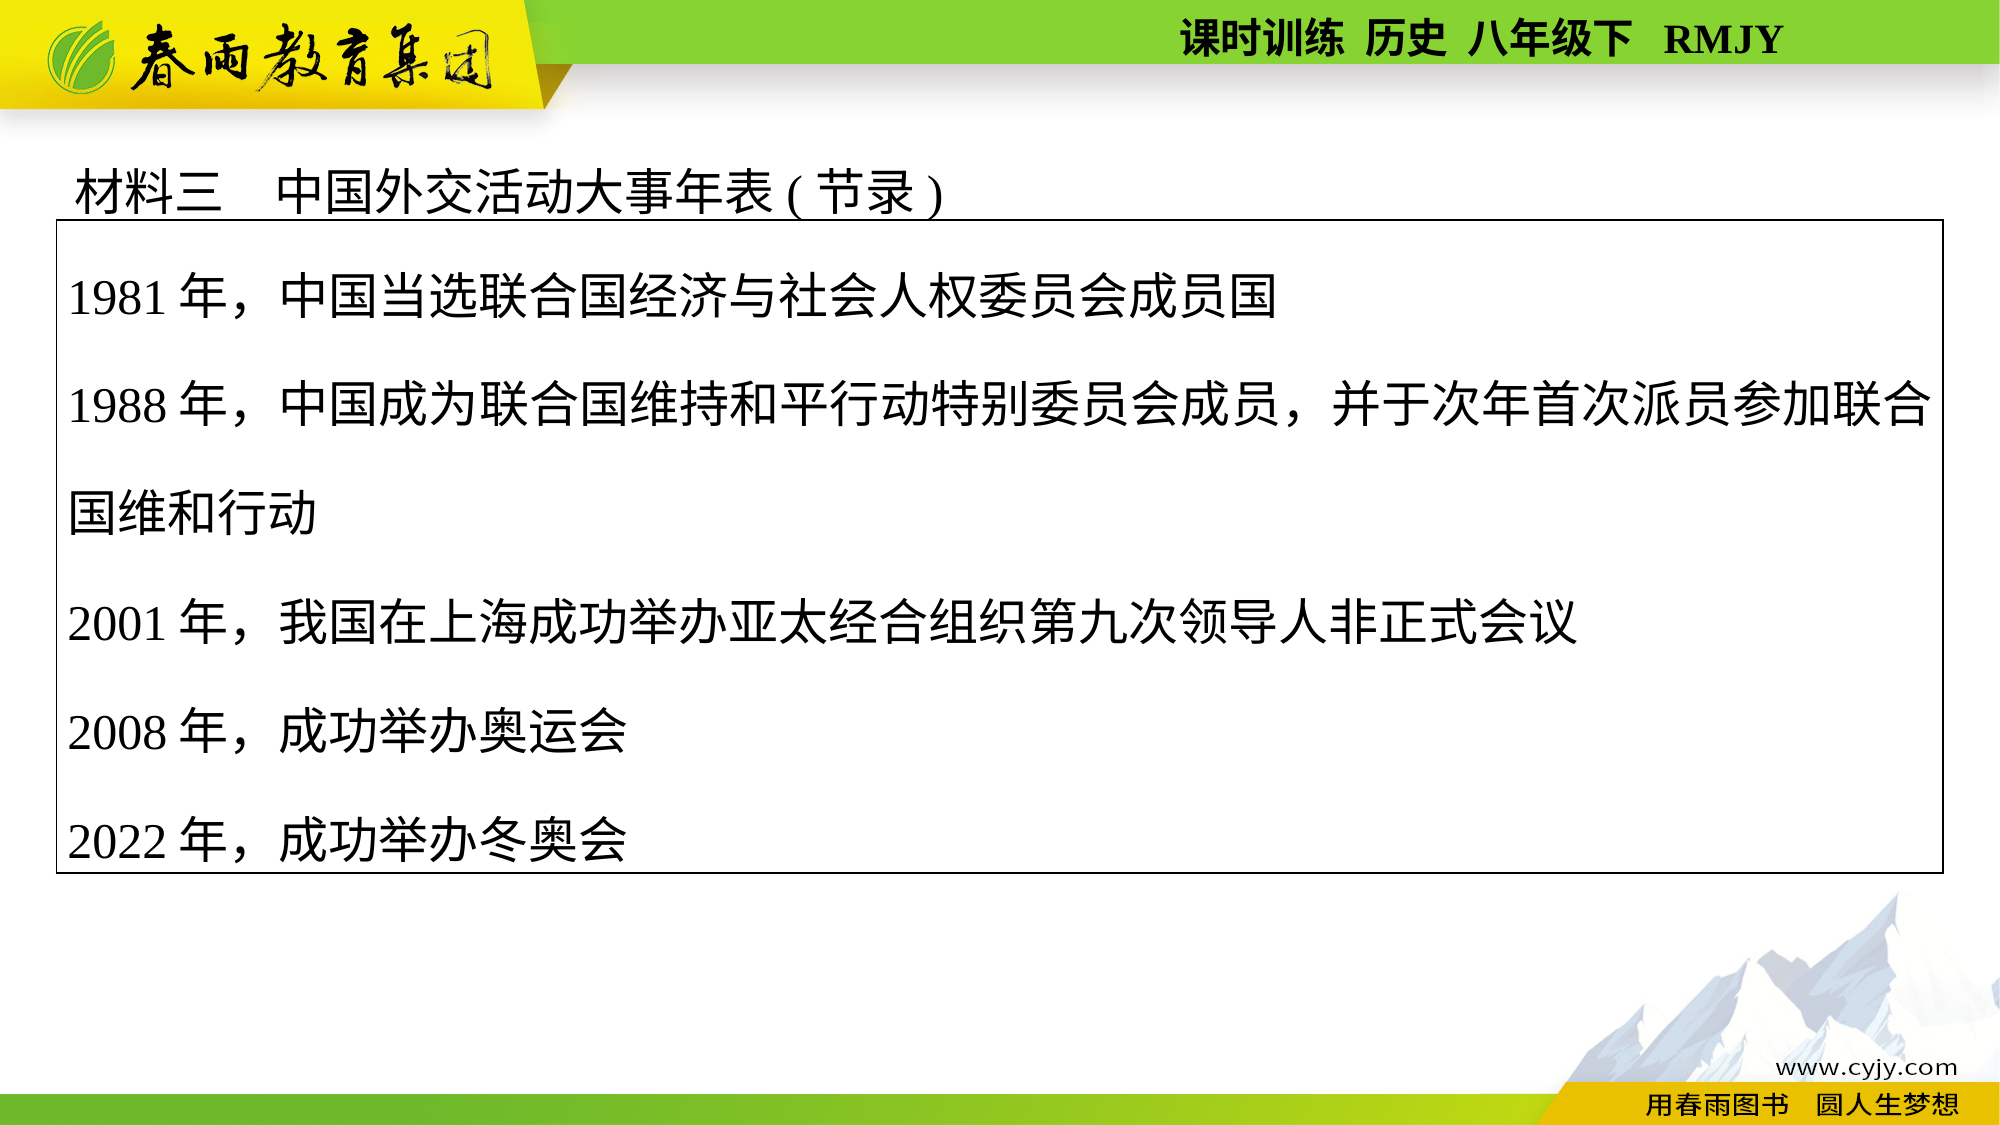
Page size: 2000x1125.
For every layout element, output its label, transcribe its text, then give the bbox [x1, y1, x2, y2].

list 材料三 中国外交活动大事年表(节录) [59, 122, 1944, 217]
picture [0, 0, 2000, 1125]
table_header 1981年，中国当选联合国经济与社会人权委员会成员国 1988年，中国成为联合国维持和平行动特别委员会成员，并于次年首次派员参加联合国维和行动 2001年，我国在上海成功举办亚太经合组织第九次领导人非正式会议 2008年，成功举办奥运会 2022年，成功举办冬奥会 [57, 221, 1942, 872]
